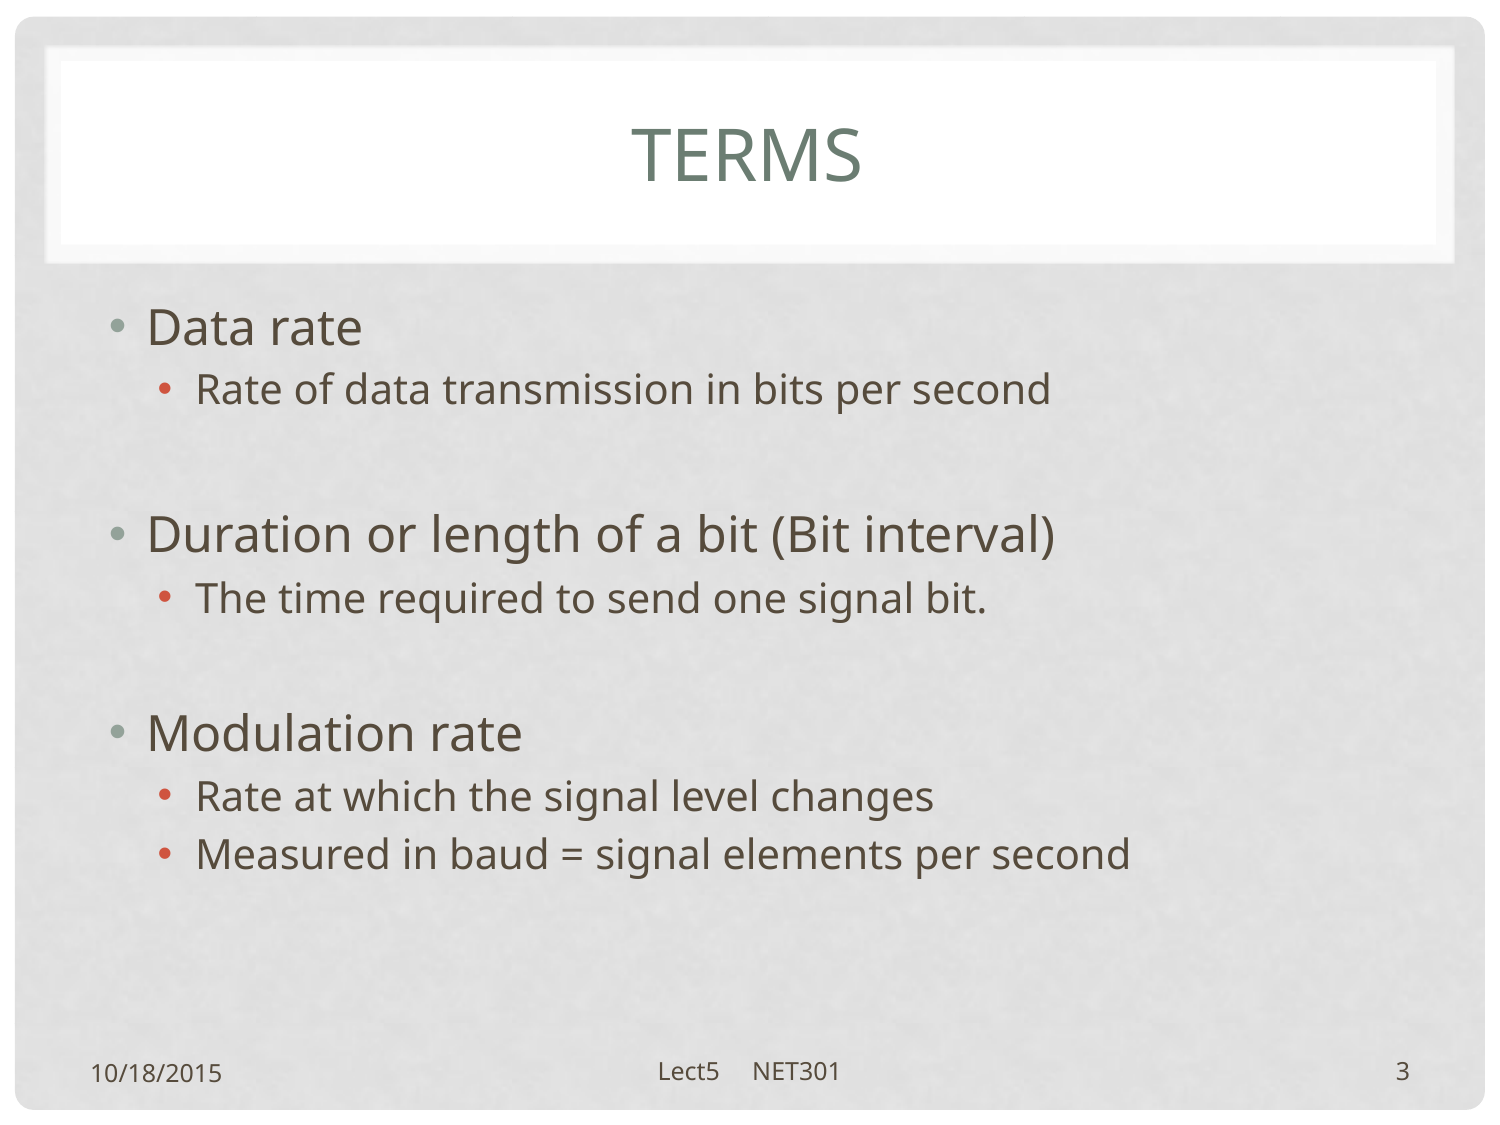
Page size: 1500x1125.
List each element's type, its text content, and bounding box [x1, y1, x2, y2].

footer Lect5 NET301 [512, 1042, 988, 1103]
list Data rate Rate of data transmission in bits per second Duration or length of a bit (Bit interval) The time required to send one signal bit. Modulation rate Rate at which the signal level changes Measured in baud = signal elements per second [75, 287, 1425, 1005]
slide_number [75, 1042, 425, 1103]
title terms [69, 66, 1425, 238]
slide_number 3 [1074, 1042, 1425, 1103]
